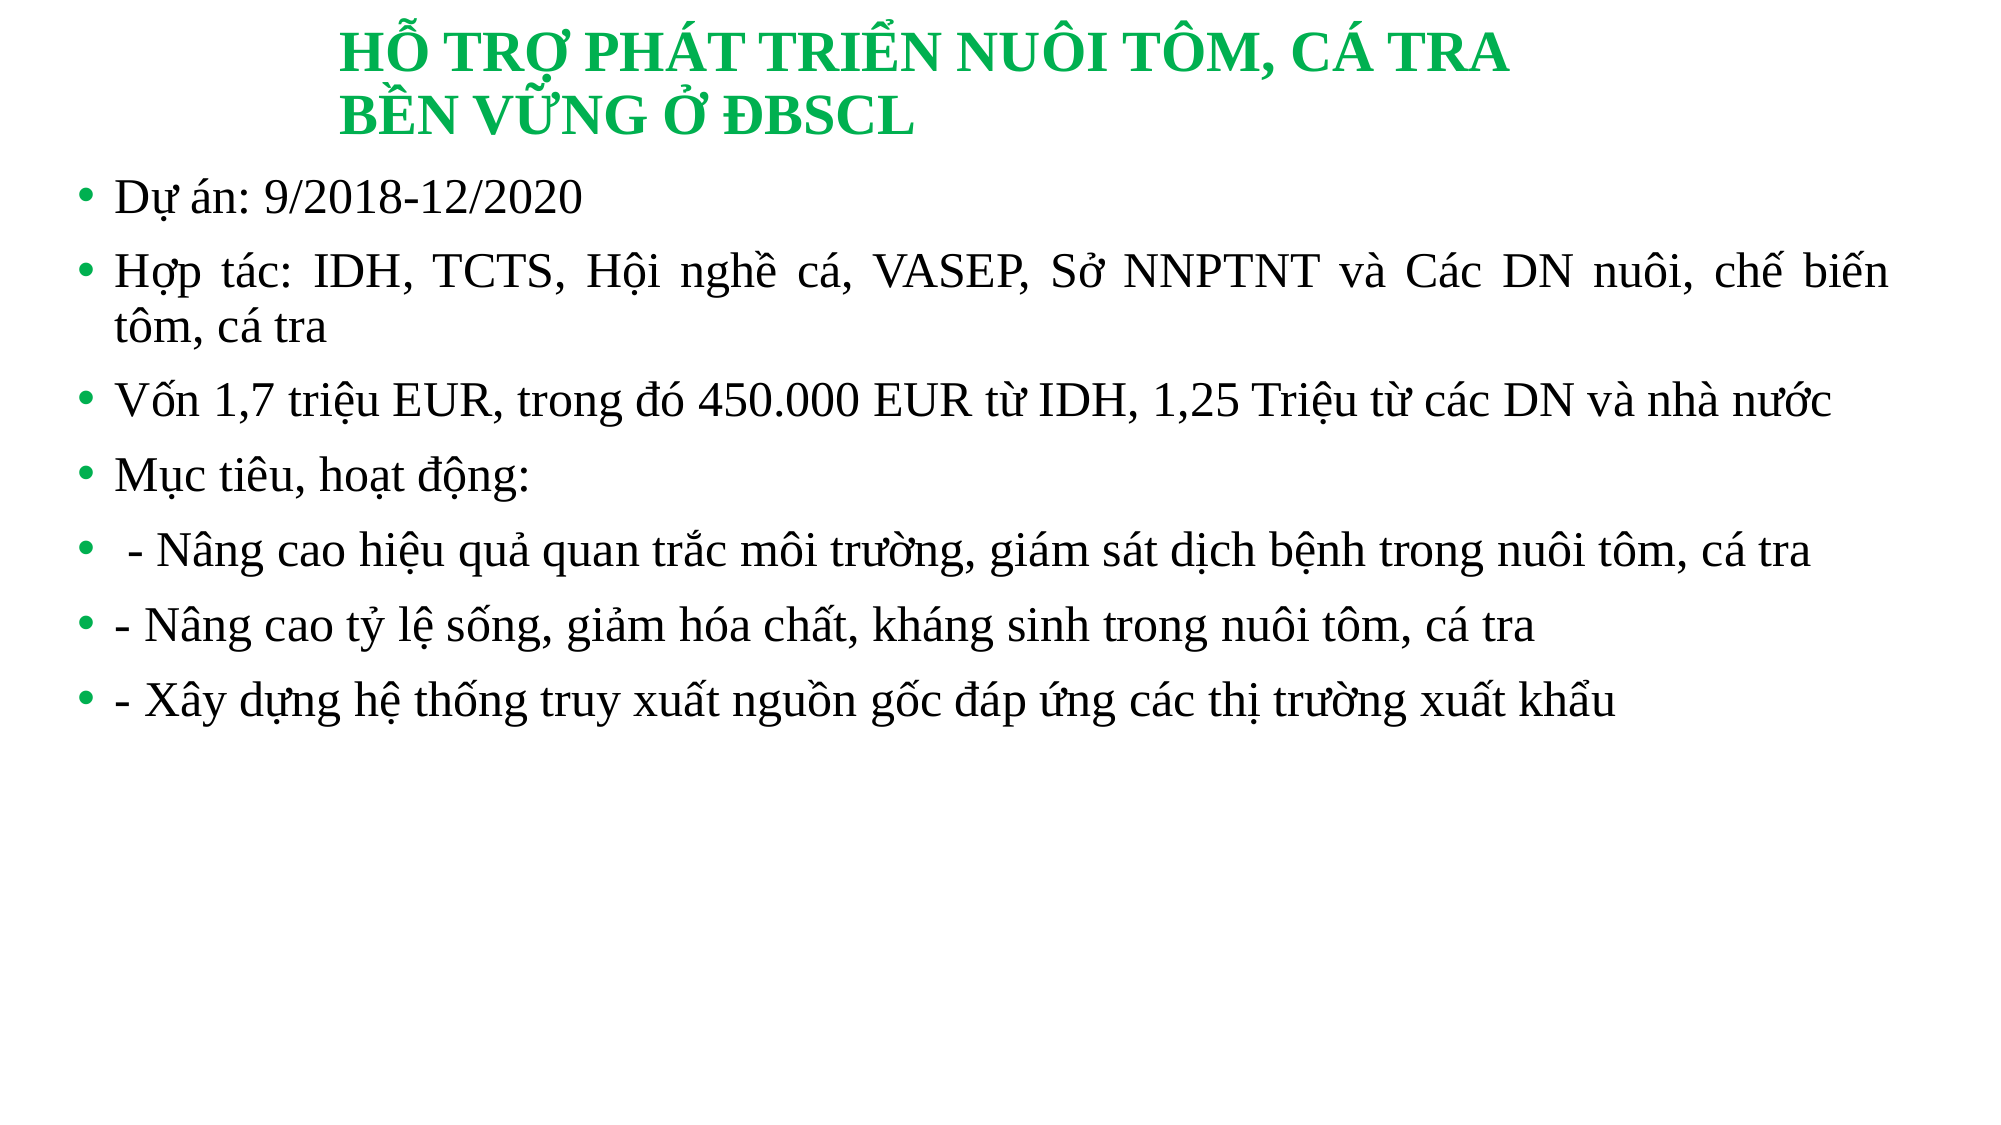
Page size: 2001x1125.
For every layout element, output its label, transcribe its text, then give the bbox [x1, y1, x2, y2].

list Dự án: 9/2018-12/2020 Hợp tác: IDH, TCTS, Hội nghề cá, VASEP, Sở NNPTNT và Các DN nuôi, chế biến tôm, cá tra Vốn 1,7 triệu EUR, trong đó 450.000 EUR từ IDH, 1,25 Triệu từ các DN và nhà nước Mục tiêu, hoạt động: - Nâng cao hiệu quả quan trắc môi trường, giám sát dịch bệnh trong nuôi tôm, cá tra - Nâng cao tỷ lệ sống, giảm hóa chất, kháng sinh trong nuôi tôm, cá tra - Xây dựng hệ thống truy xuất nguồn gốc đáp ứng các thị trường xuất khẩu [62, 162, 1905, 988]
title HỖ TRỢ PHÁT TRIỂN NUÔI TÔM, CÁ TRA BỀN VỮNG Ở ĐBSCL [324, 5, 1650, 162]
